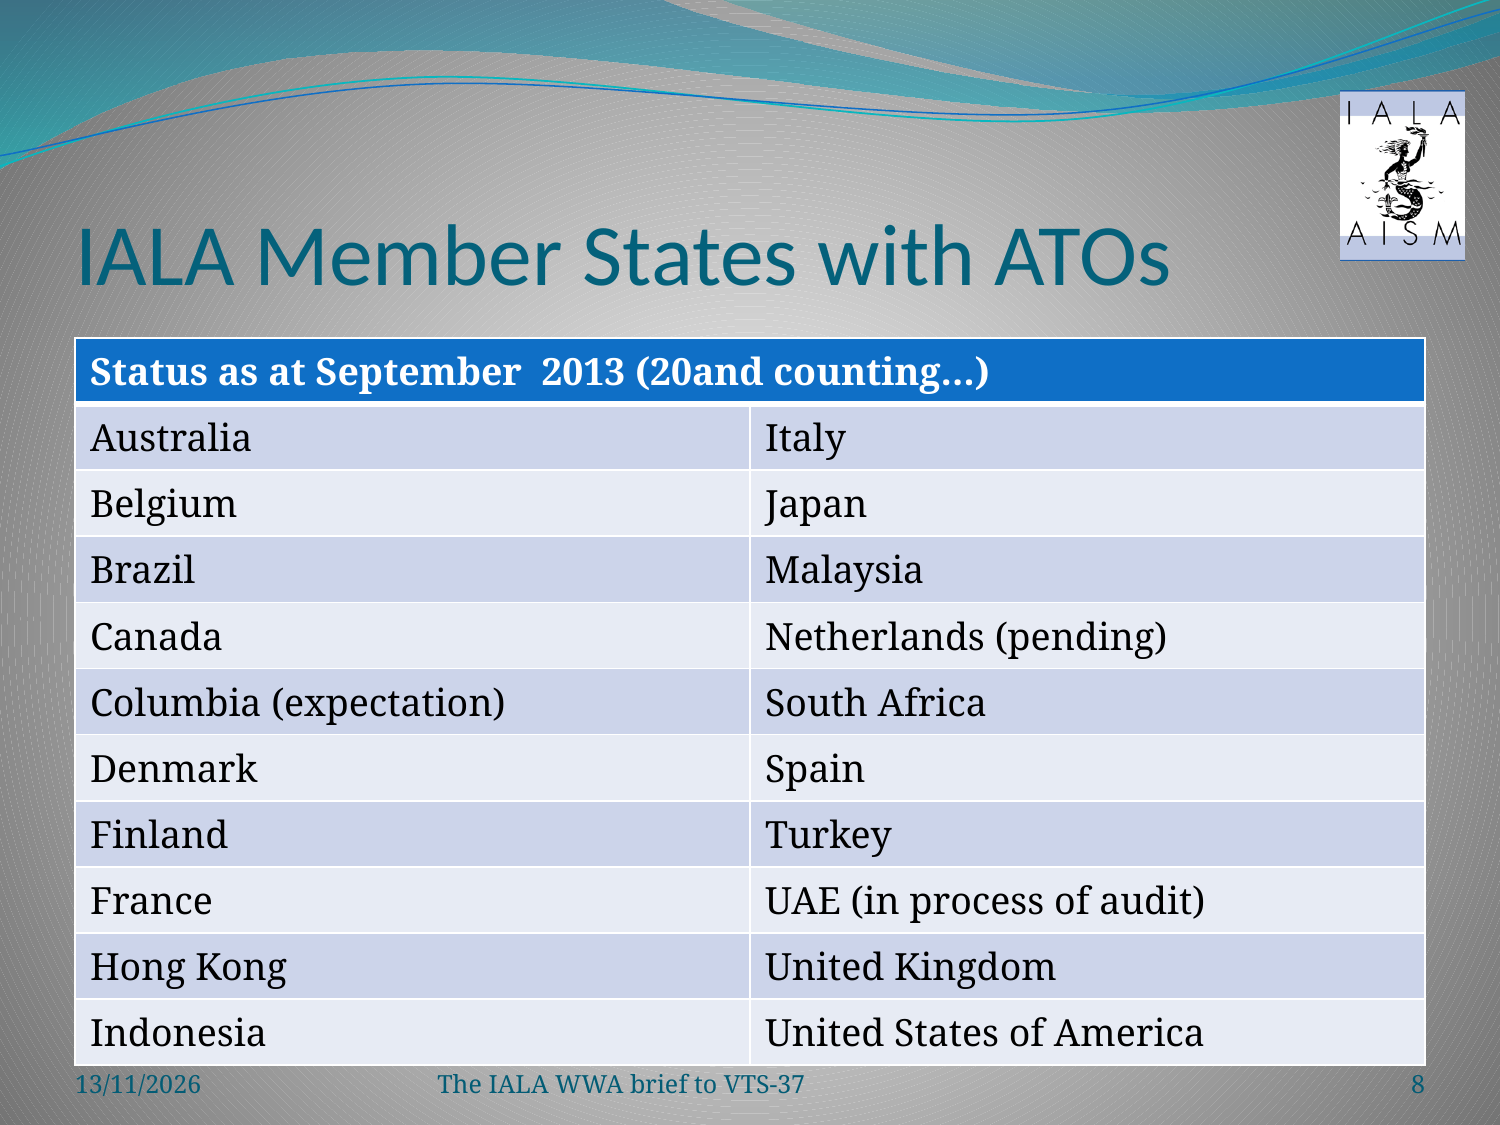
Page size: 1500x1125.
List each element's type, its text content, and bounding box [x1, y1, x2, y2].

table_cell Canada [76, 603, 749, 668]
table_cell United States of America [751, 1000, 1424, 1064]
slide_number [75, 1042, 425, 1103]
table_cell Malaysia [751, 537, 1424, 602]
table_cell Denmark [76, 735, 749, 800]
table_cell Indonesia [76, 1000, 749, 1064]
slide_number 8 [1299, 1042, 1425, 1103]
table_cell Japan [751, 471, 1424, 535]
table_header Status as at September 2013 (20and counting…) [76, 339, 1424, 401]
table_cell France [76, 868, 749, 932]
table_cell Columbia (expectation) [76, 669, 749, 734]
table_cell United Kingdom [751, 934, 1424, 998]
table_cell Belgium [76, 471, 749, 535]
table_cell Hong Kong [76, 934, 749, 998]
table_cell Italy [751, 407, 1424, 469]
table_cell Spain [751, 735, 1424, 800]
table_cell Brazil [76, 537, 749, 602]
table_cell Turkey [751, 802, 1424, 866]
title IALA Member States with ATOs [75, 115, 1317, 303]
table_cell Finland [76, 802, 749, 866]
footer The IALA WWA brief to VTS-37 [437, 1042, 988, 1103]
table_cell South Africa [751, 669, 1424, 734]
table_cell UAE (in process of audit) [751, 868, 1424, 932]
picture [1340, 90, 1465, 261]
table_cell Australia [76, 407, 749, 469]
table_cell Netherlands (pending) [751, 603, 1424, 668]
